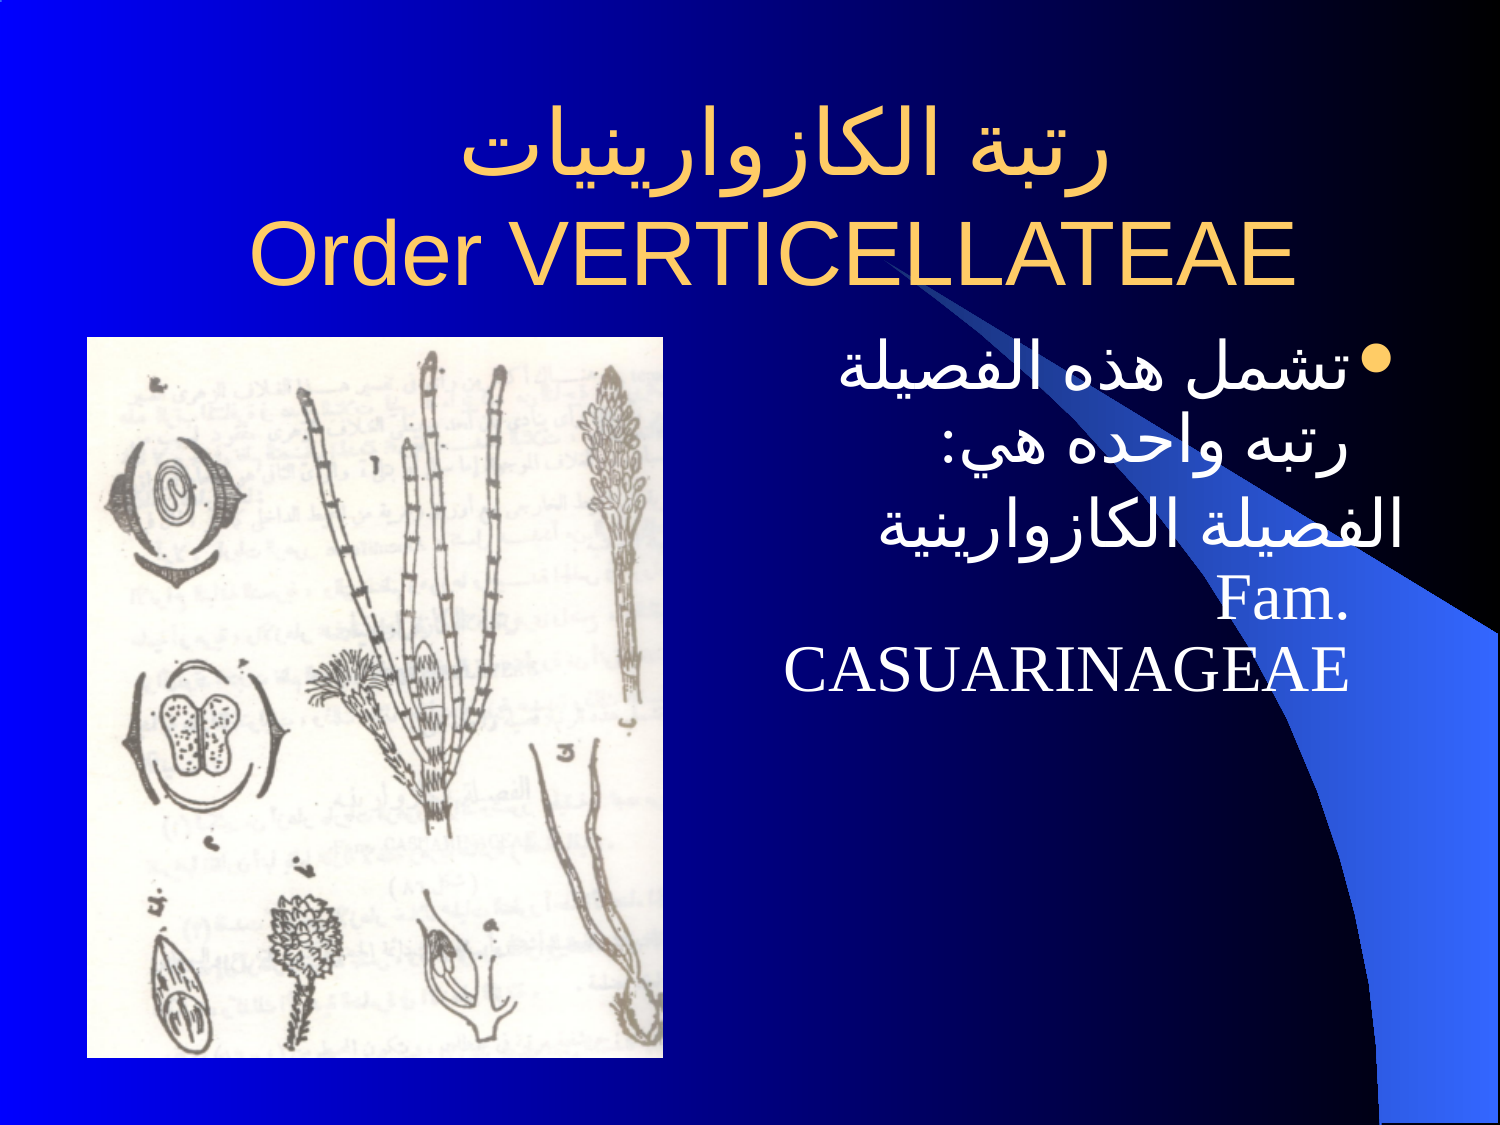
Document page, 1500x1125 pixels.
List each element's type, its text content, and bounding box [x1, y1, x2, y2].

picture [87, 337, 663, 1058]
title رتبة الكازوارينيات Order VERTICELLATEAE [111, 99, 1438, 288]
list تشمل هذه الفصيلة رتبه واحده هي: الفصيلة الكازوارينية Fam. CASUARINAGEAE [699, 324, 1438, 1051]
